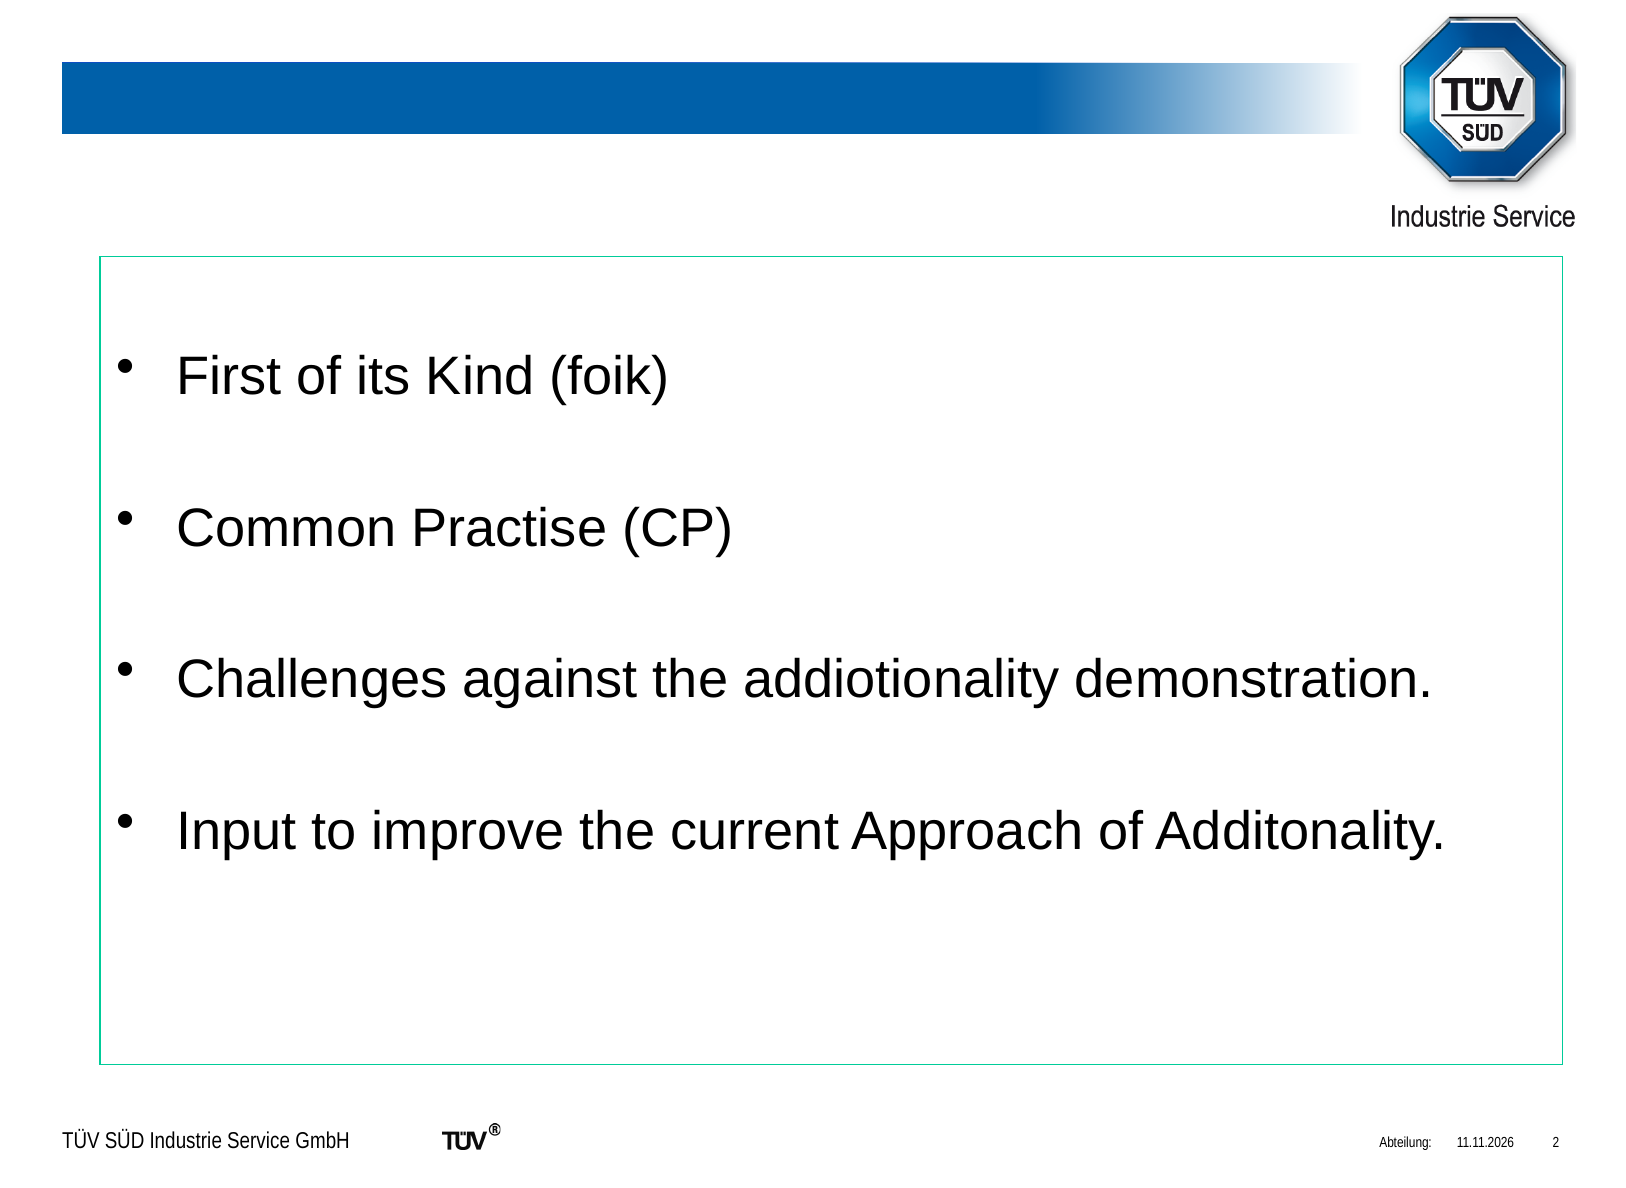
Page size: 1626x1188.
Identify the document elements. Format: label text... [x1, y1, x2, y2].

picture [62, 62, 1381, 134]
footer Abteilung: [585, 1124, 1449, 1161]
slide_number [1449, 1124, 1514, 1161]
list First of its Kind (foik) Common Practise (CP) Challenges against the addiotionality demonstration. Input to improve the current Approach of Additonality. [99, 256, 1563, 1065]
slide_number 2 [1514, 1124, 1576, 1161]
